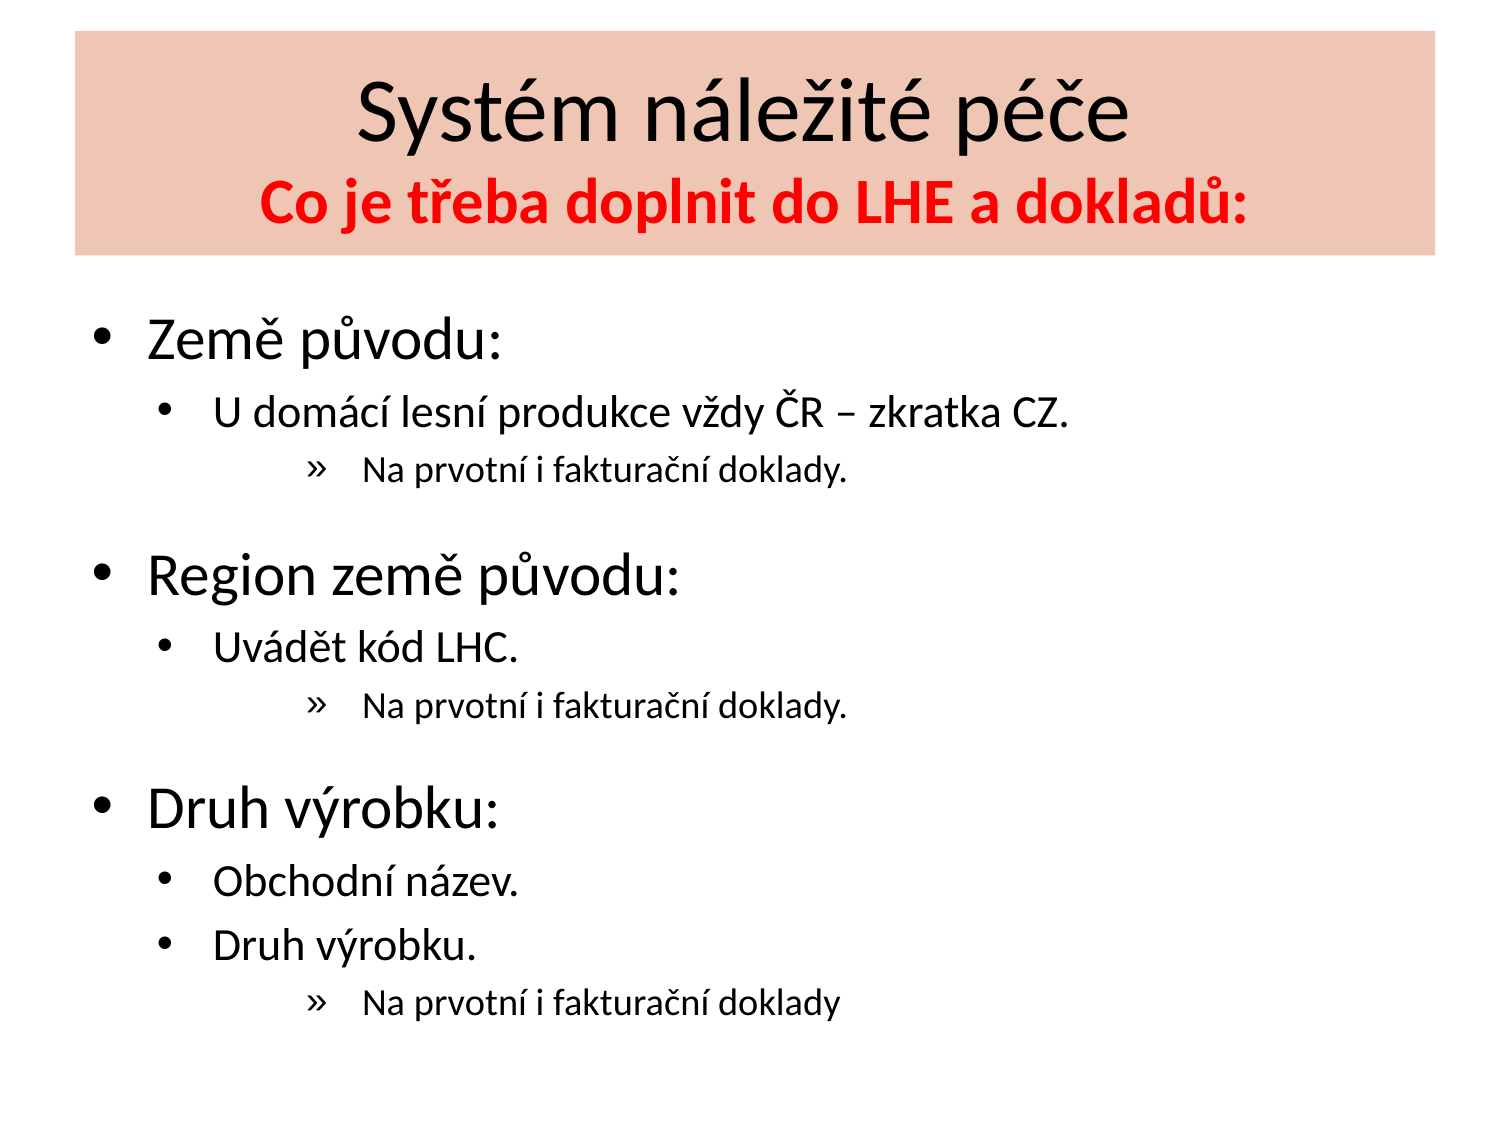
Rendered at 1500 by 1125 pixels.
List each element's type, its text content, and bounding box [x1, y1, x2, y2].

list Země původu: U domácí lesní produkce vždy ČR – zkratka CZ. Na prvotní i fakturační doklady. Region země původu: Uvádět kód LHC. Na prvotní i fakturační doklady. Druh výrobku: Obchodní název. Druh výrobku. Na prvotní i fakturační doklady [76, 290, 1449, 1034]
title Systém náležité péče Co je třeba doplnit do LHE a dokladů: [75, 30, 1436, 256]
